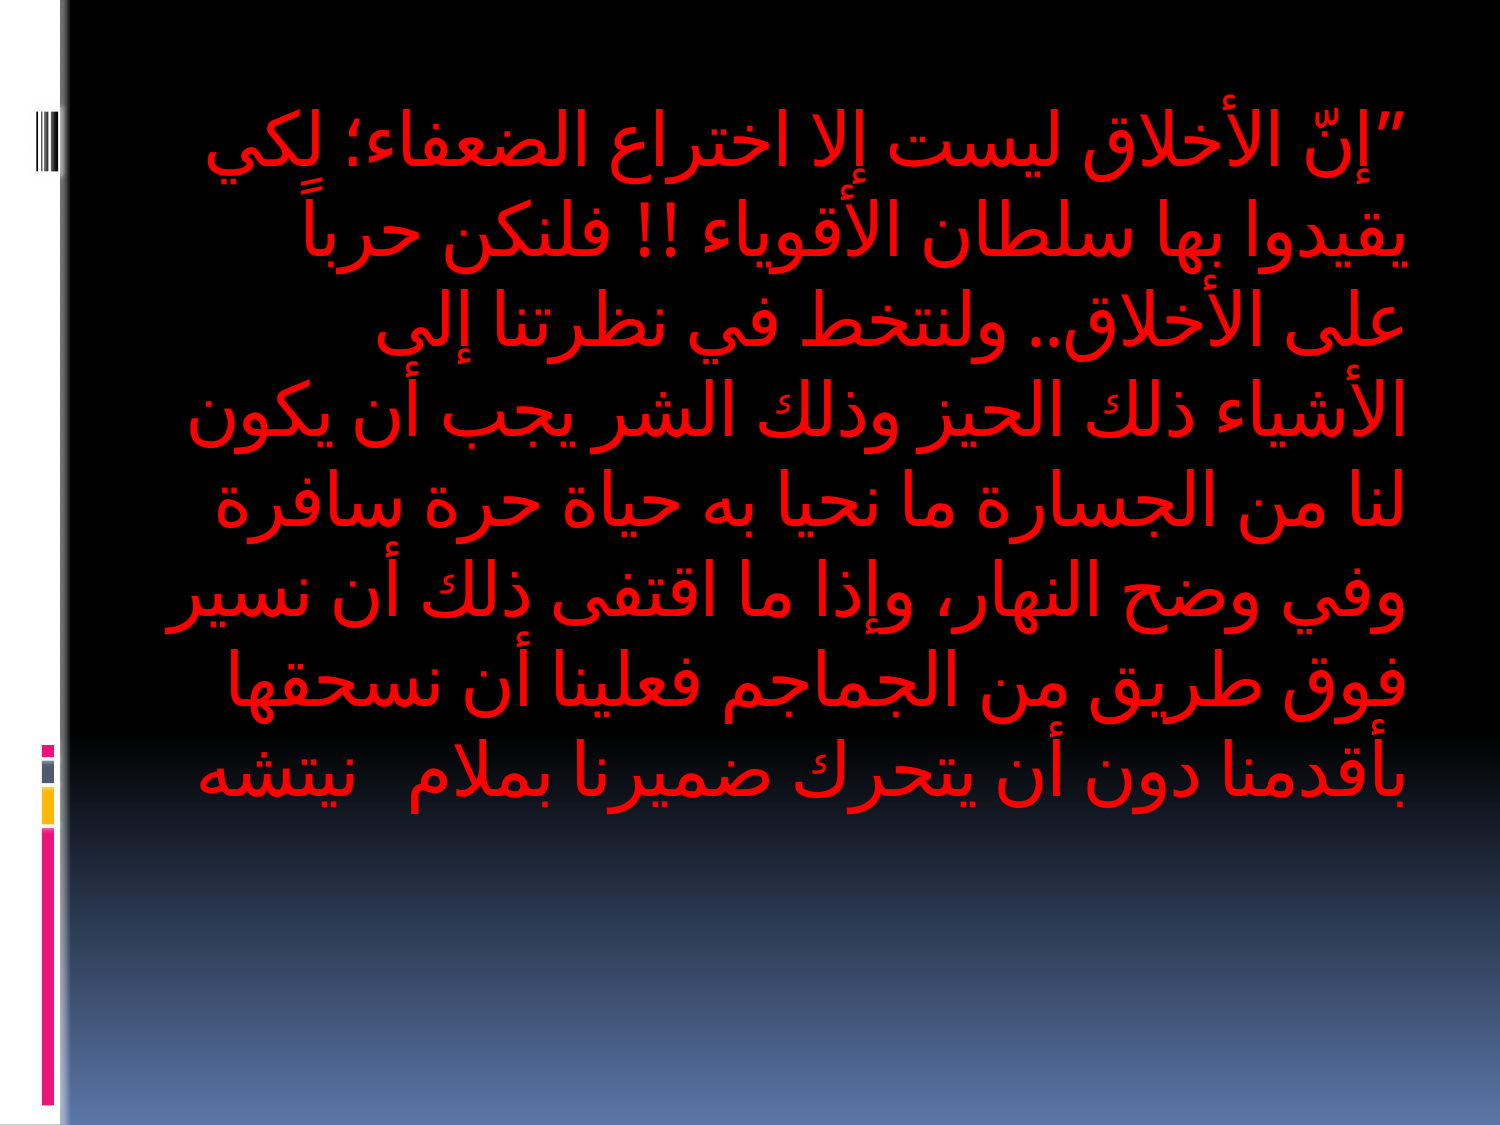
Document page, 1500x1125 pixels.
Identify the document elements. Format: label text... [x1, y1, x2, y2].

title ”إنّ الأخلاق ليست إلا اختراع الضعفاء؛ لكي يقيدوا بها سلطان الأقوياء !! فلنكن حرباً على الأخلاق.. ولنتخط في نظرتنا إلى الأشياء ذلك الحيز وذلك الشر يجب أن يكون لنا من الجسارة ما نحيا به حياة حرة سافرة وفي وضح النهار، وإذا ما اقتفى ذلك أن نسير فوق طريق من الجماجم فعلينا أن نسحقها بأقدمنا دون أن يتحرك ضميرنا بملام نيتشه [150, 83, 1425, 1043]
